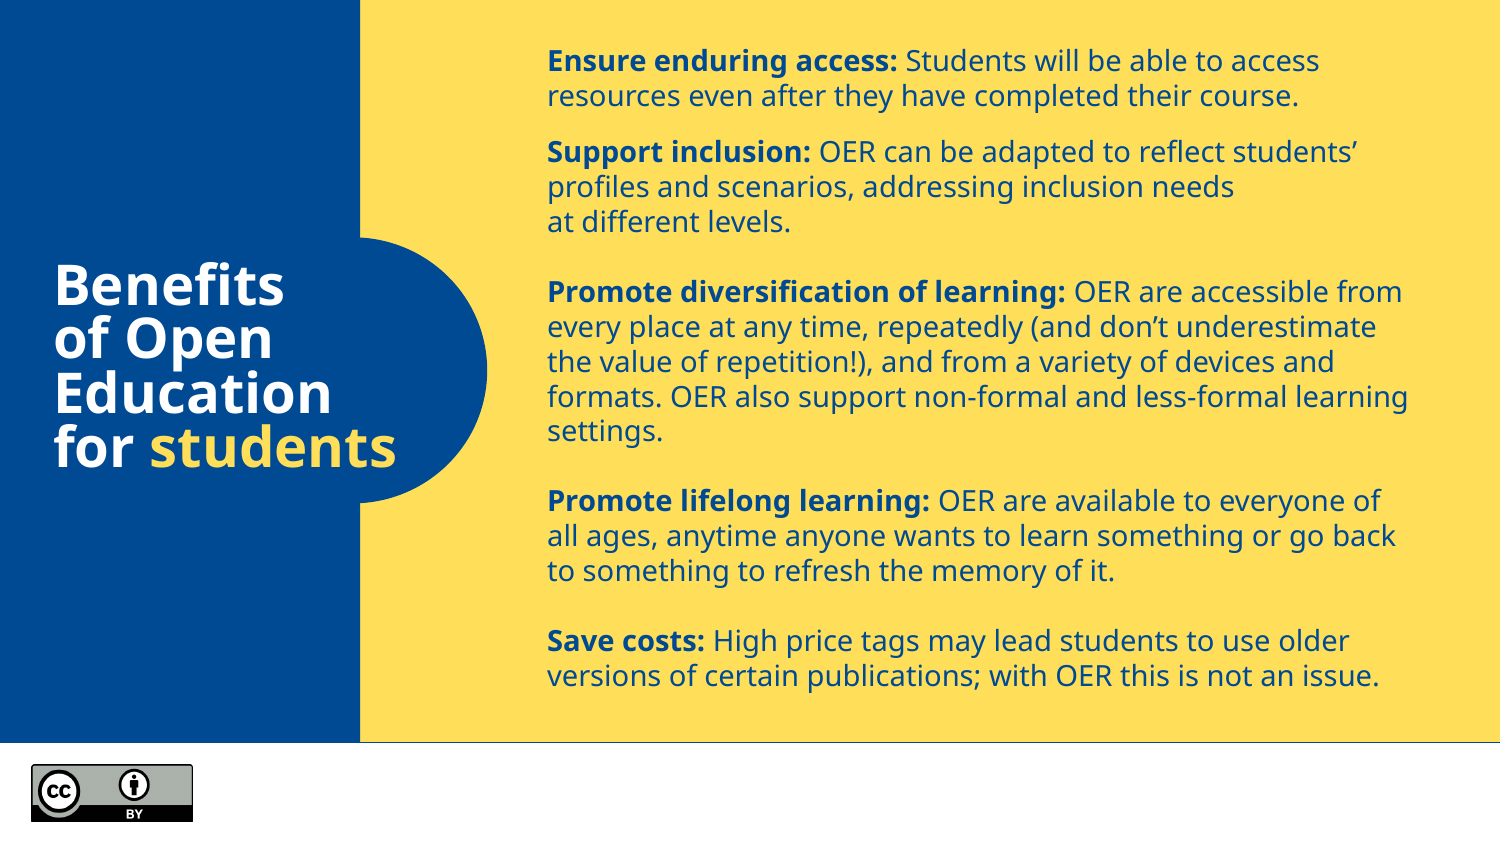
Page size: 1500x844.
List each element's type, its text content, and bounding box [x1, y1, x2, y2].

text_box [421, 255, 488, 485]
picture [31, 764, 193, 822]
text_box Ensure enduring access: Students will be able to access resources even after they have completed their course. Support inclusion: OER can be adapted to reflect students’ profiles and scenarios, addressing inclusion needs at different levels. Promote diversification of learning: OER are accessible from every place at any time, repeatedly (and don’t underestimate the value of repetition!), and from a variety of devices and formats. OER also support non-formal and less-formal learning settings. Promote lifelong learning: OER are available to everyone of all ages, anytime anyone wants to learn something or go back to something to refresh the memory of it. Save costs: High price tags may lead students to use older versions of certain publications; with OER this is not an issue. [532, 27, 1426, 708]
text_box Benefits of Open Education for students [38, 246, 421, 493]
text_box [304, 237, 401, 246]
text_box [0, 0, 361, 742]
text_box [0, 750, 1500, 844]
text_box [300, 493, 405, 504]
